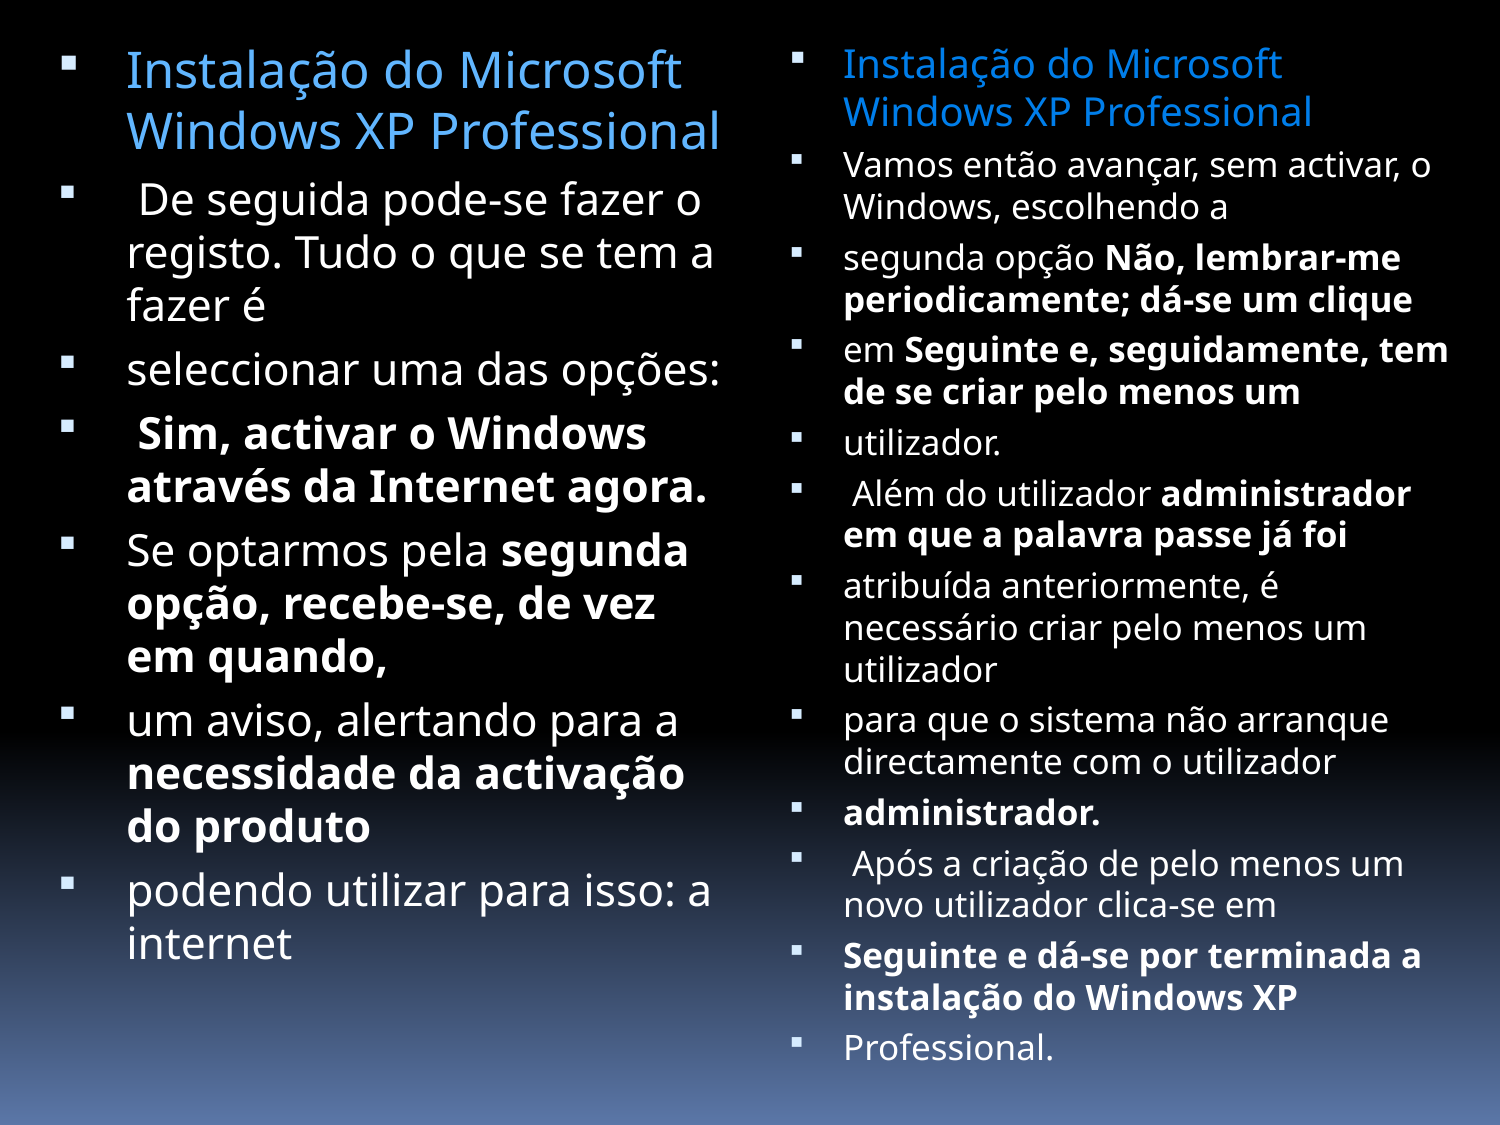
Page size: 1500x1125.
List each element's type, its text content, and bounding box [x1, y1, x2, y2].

list Instalação do Microsoft Windows XP Professional Vamos então avançar, sem activar, o Windows, escolhendo a segunda opção Não, lembrar-me periodicamente; dá-se um clique em Seguinte e, seguidamente, tem de se criar pelo menos um utilizador. Além do utilizador administrador em que a palavra passe já foi atribuída anteriormente, é necessário criar pelo menos um utilizador para que o sistema não arranque directamente com o utilizador administrador. Após a criação de pelo menos um novo utilizador clica-se em Seguinte e dá-se por terminada a instalação do Windows XP Professional. [763, 30, 1471, 1083]
list Instalação do Microsoft Windows XP Professional De seguida pode-se fazer o registo. Tudo o que se tem a fazer é seleccionar uma das opções: Sim, activar o Windows através da Internet agora. Se optarmos pela segunda opção, recebe-se, de vez em quando, um aviso, alertando para a necessidade da activação do produto podendo utilizar para isso: a internet [29, 30, 739, 1083]
